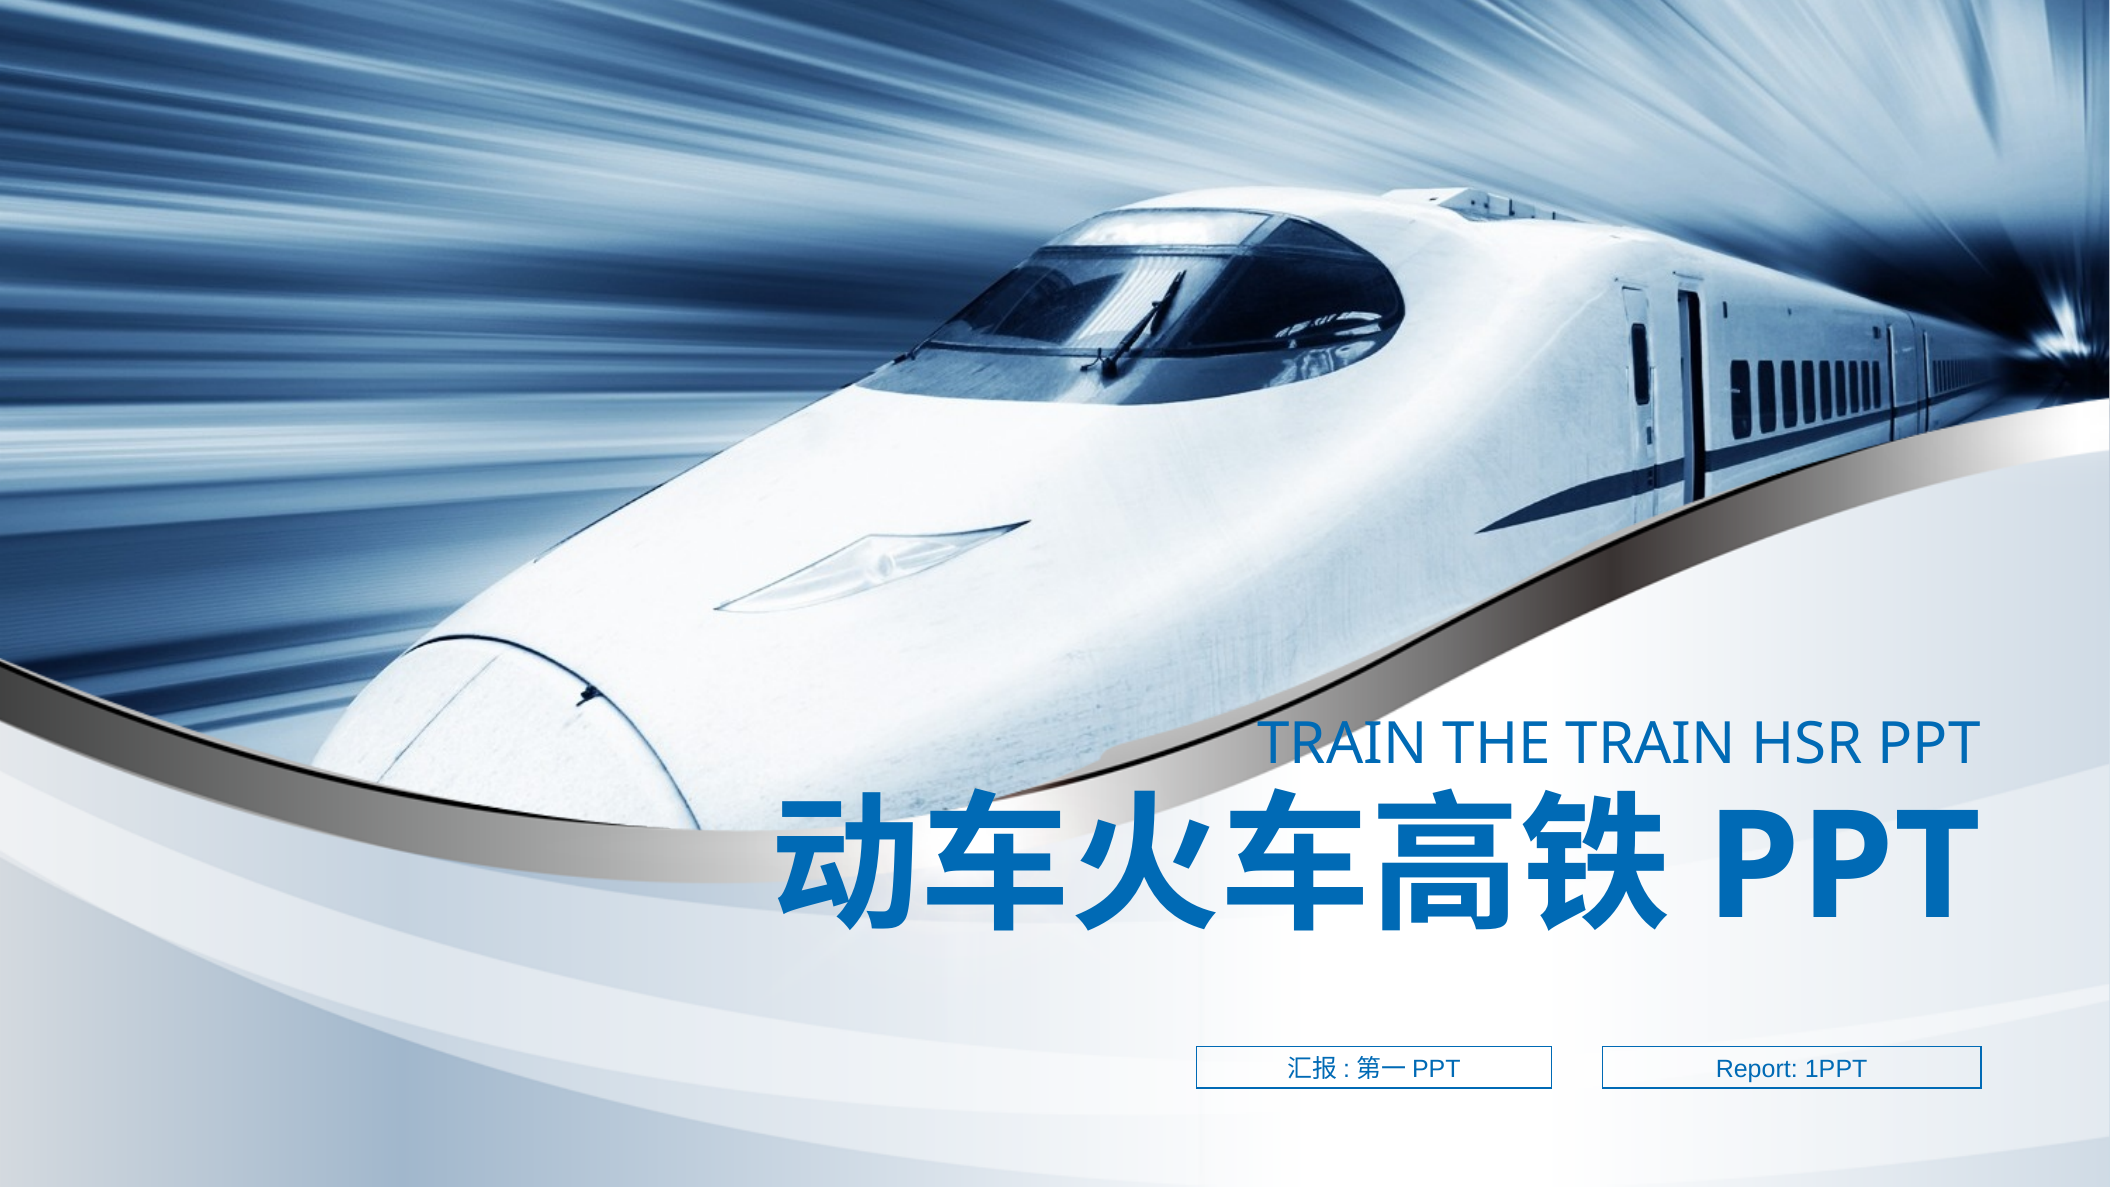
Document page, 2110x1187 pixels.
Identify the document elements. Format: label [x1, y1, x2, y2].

picture [0, 345, 2110, 1187]
text_box [0, 0, 2110, 345]
